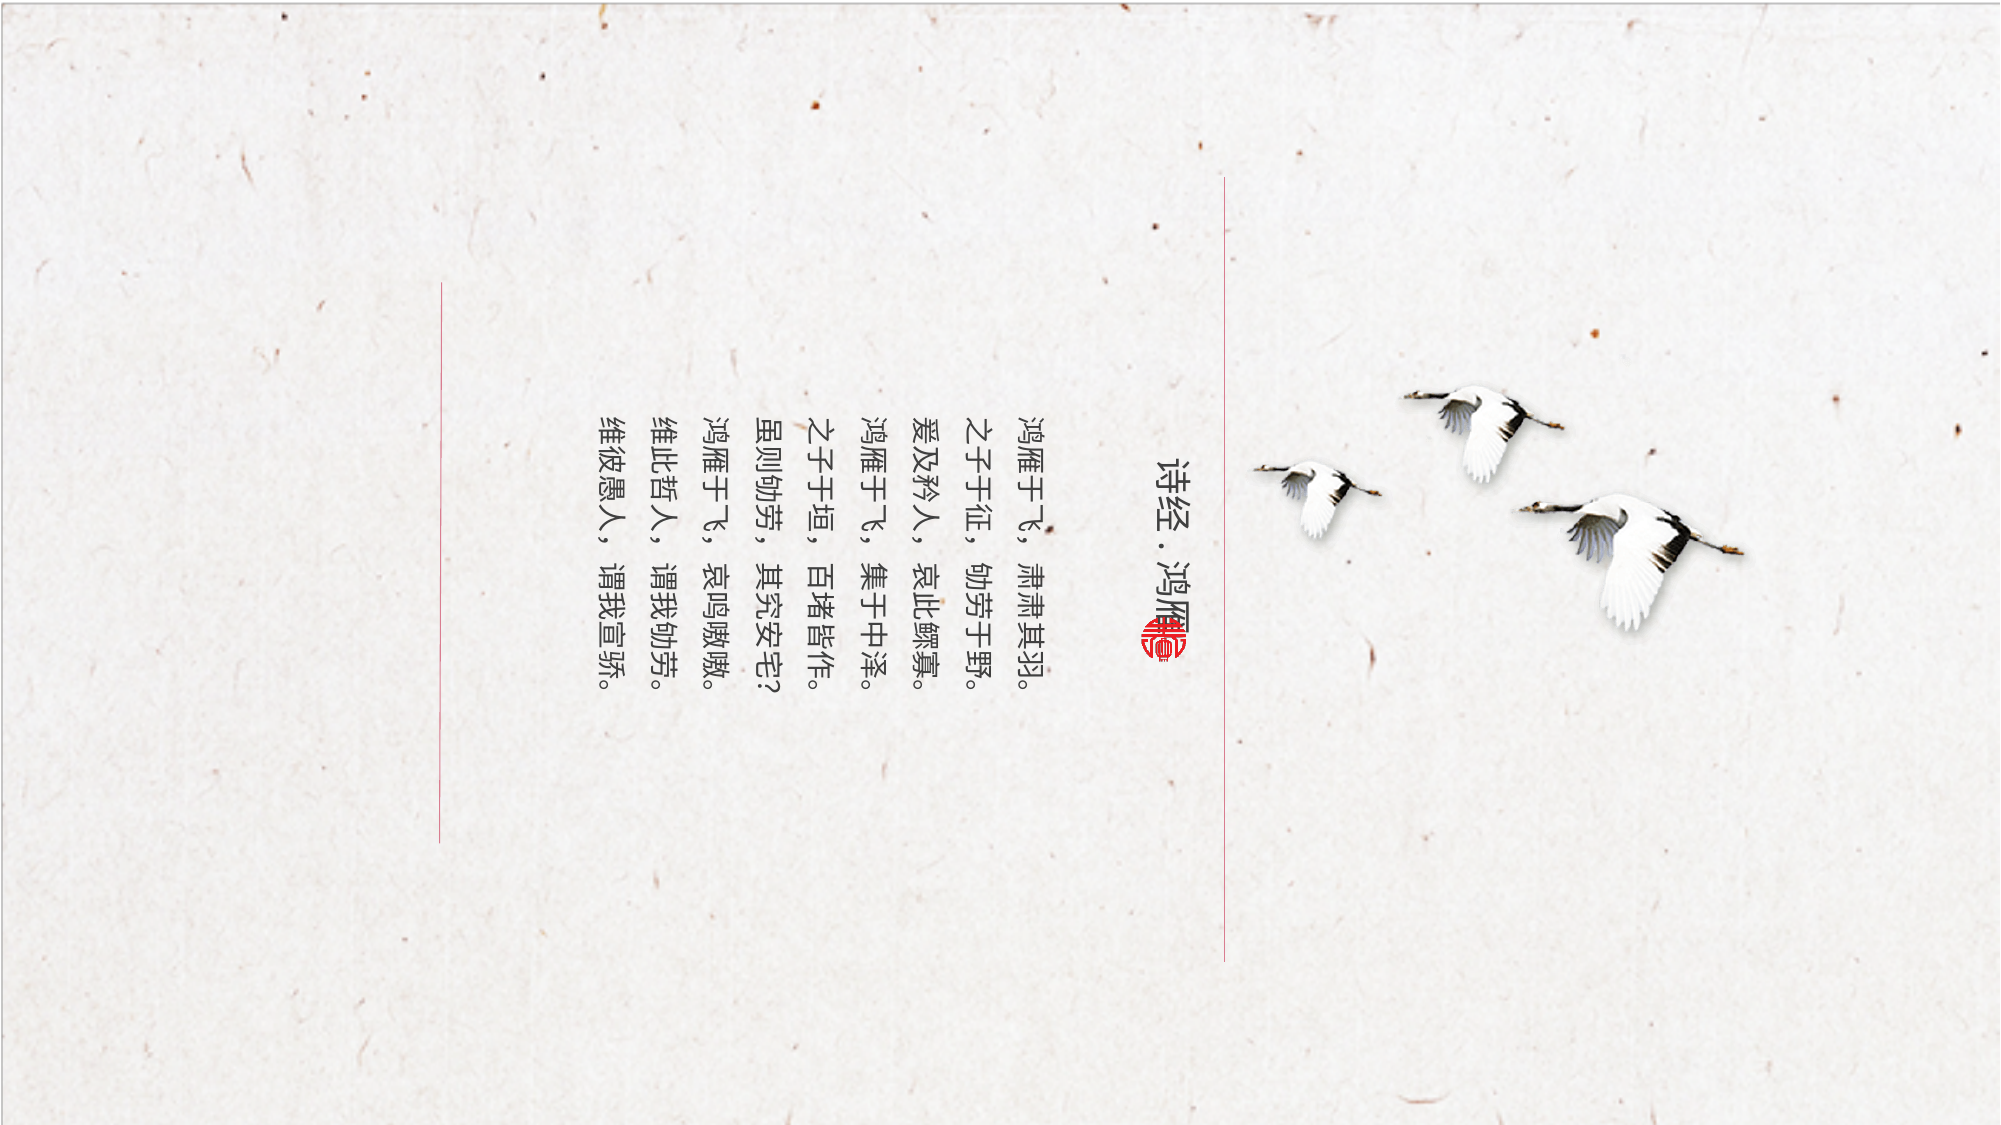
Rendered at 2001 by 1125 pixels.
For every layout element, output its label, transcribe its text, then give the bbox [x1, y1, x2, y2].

text_box 鸿雁于飞，肃肃其羽。 之子于征，劬劳于野。 爰及矜人，哀此鳏寡。 鸿雁于飞，集于中泽。 之子于垣，百堵皆作。 虽则劬劳，其究安宅？ 鸿雁于飞，哀鸣嗷嗷。 维此哲人，谓我劬劳。 维彼愚人，谓我宣骄。 [567, 407, 1075, 718]
text_box 诗经.鸿雁 [1128, 442, 1205, 618]
picture [0, 0, 2000, 1125]
